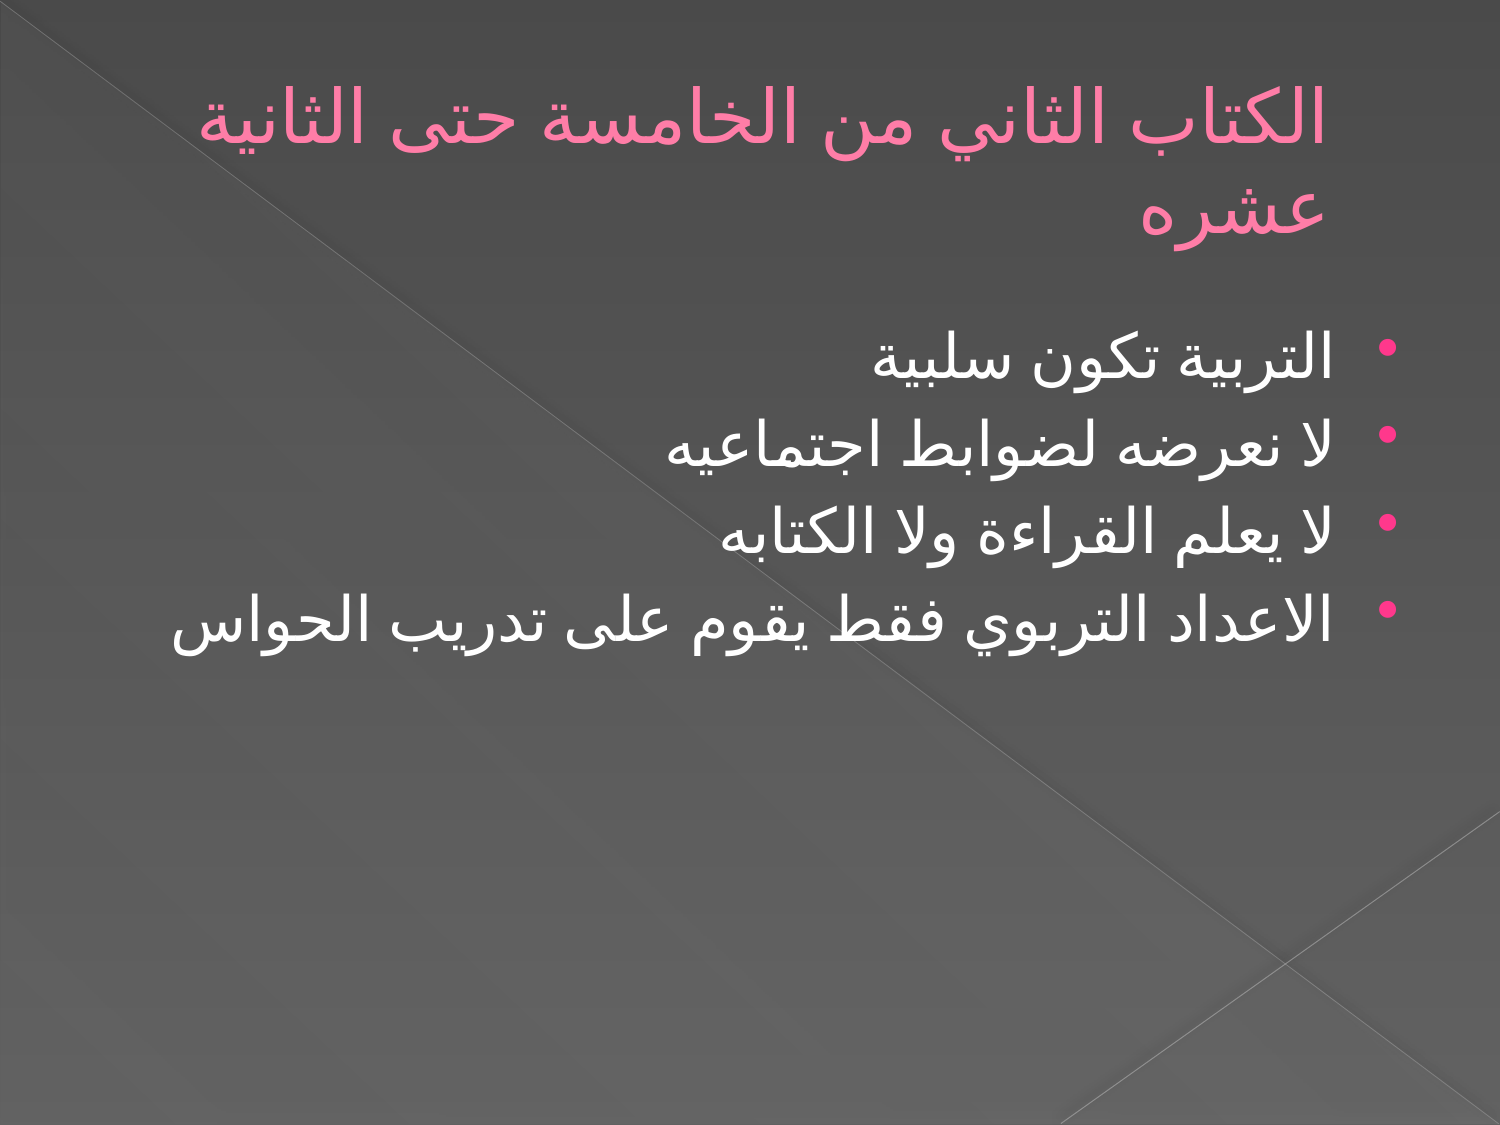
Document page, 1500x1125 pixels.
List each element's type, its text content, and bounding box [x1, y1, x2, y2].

list التربية تكون سلبية لا نعرضه لضوابط اجتماعيه لا يعلم القراءة ولا الكتابه الاعداد التربوي فقط يقوم على تدريب الحواس [75, 308, 1425, 1059]
title الكتاب الثاني من الخامسة حتى الثانية عشره [75, 43, 1425, 274]
